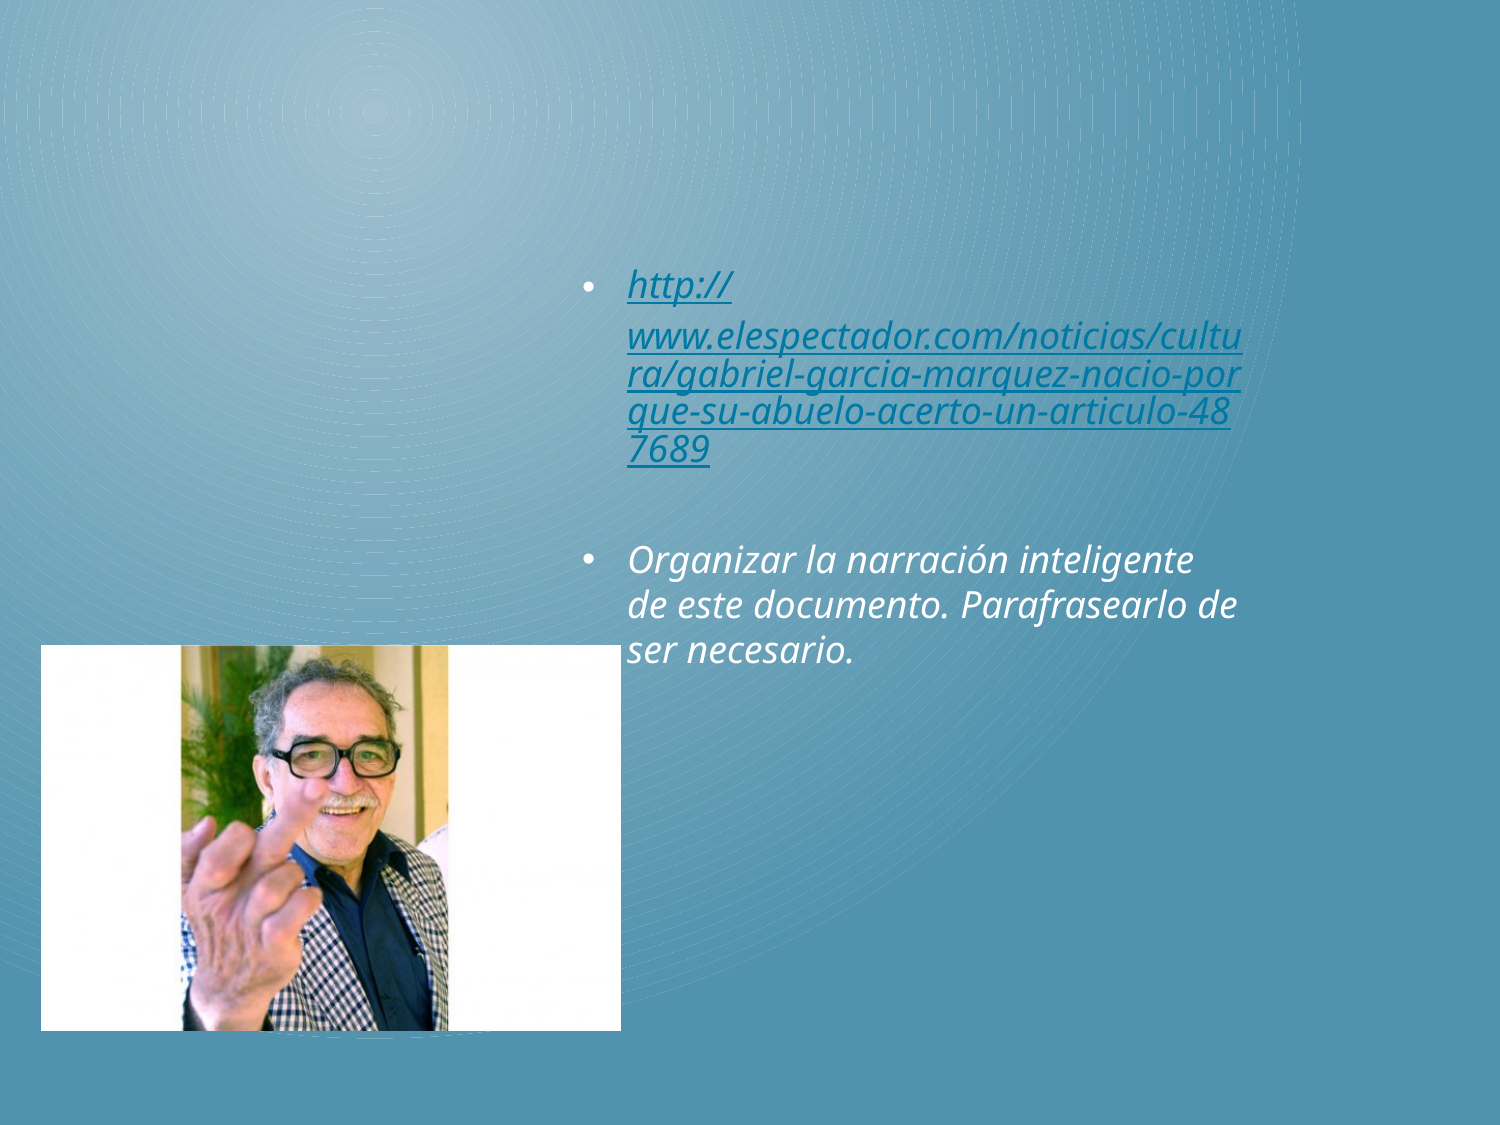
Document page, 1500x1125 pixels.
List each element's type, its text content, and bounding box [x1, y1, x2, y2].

list http://www.elespectador.com/noticias/cultura/gabriel-garcia-marquez-nacio-porque-su-abuelo-acerto-un-articulo-487689 Organizar la narración inteligente de este documento. Parafrasearlo de ser necesario. [566, 253, 1260, 891]
picture [41, 644, 621, 1032]
